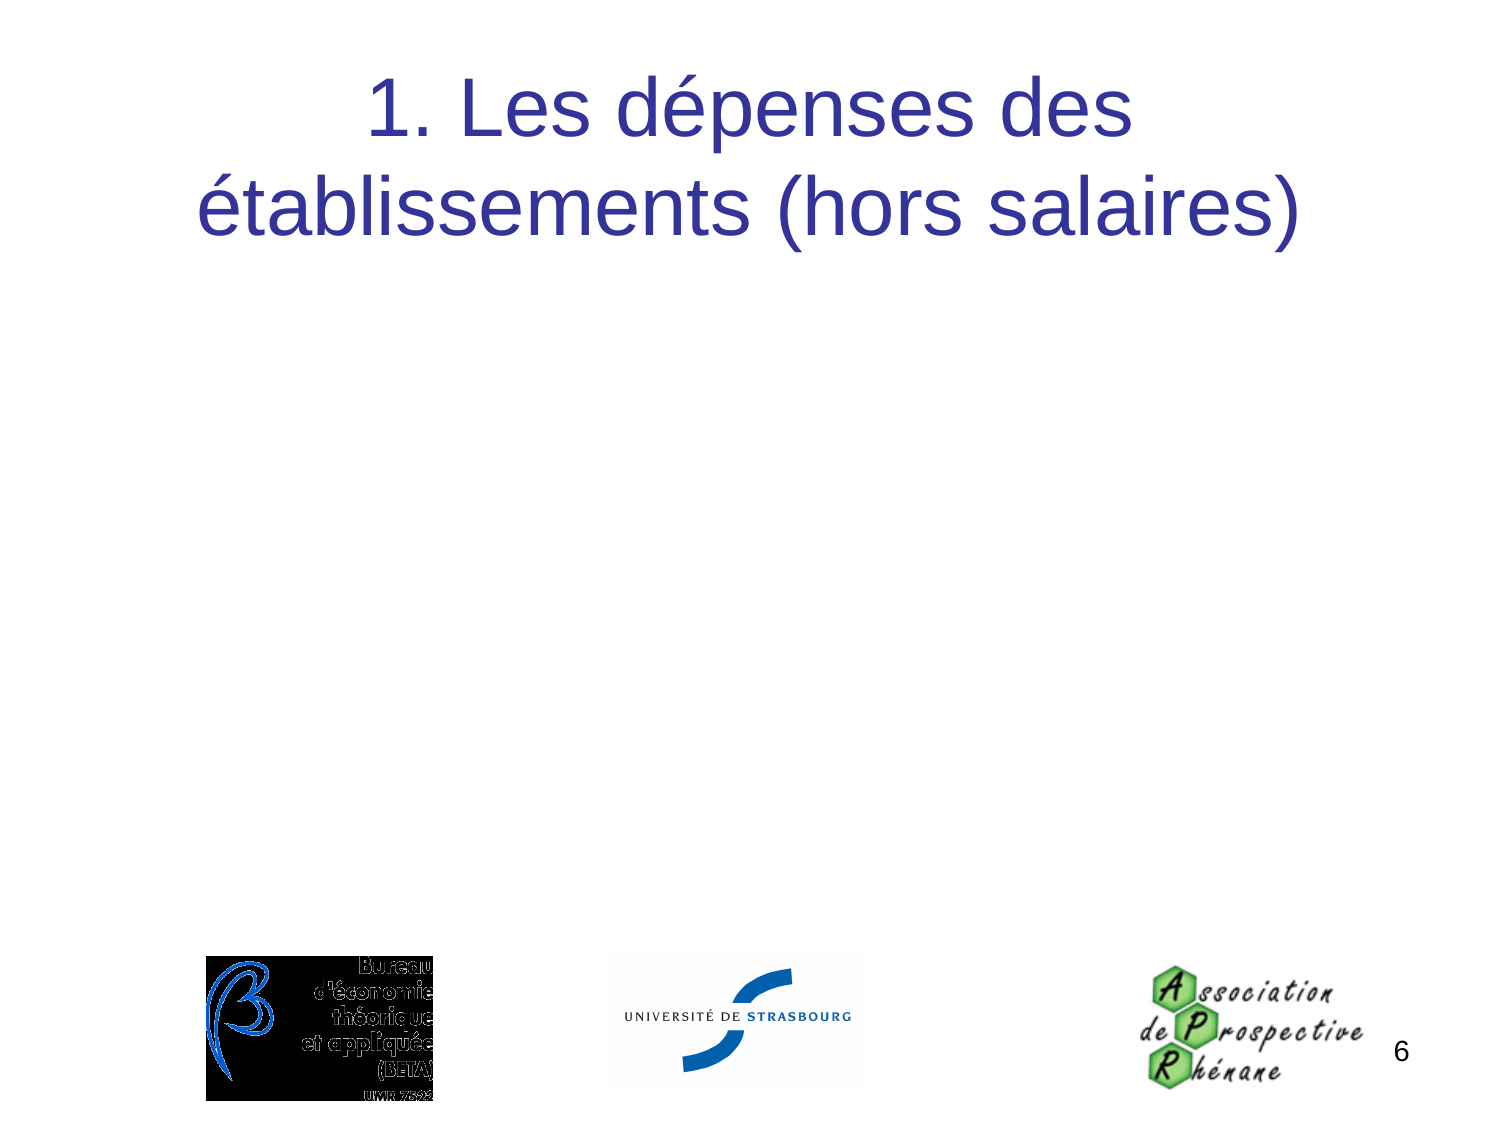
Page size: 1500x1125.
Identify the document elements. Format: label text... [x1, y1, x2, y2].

title 1. Les dépenses des établissements (hors salaires) [75, 45, 1425, 233]
slide_number 6 [1074, 1024, 1426, 1103]
